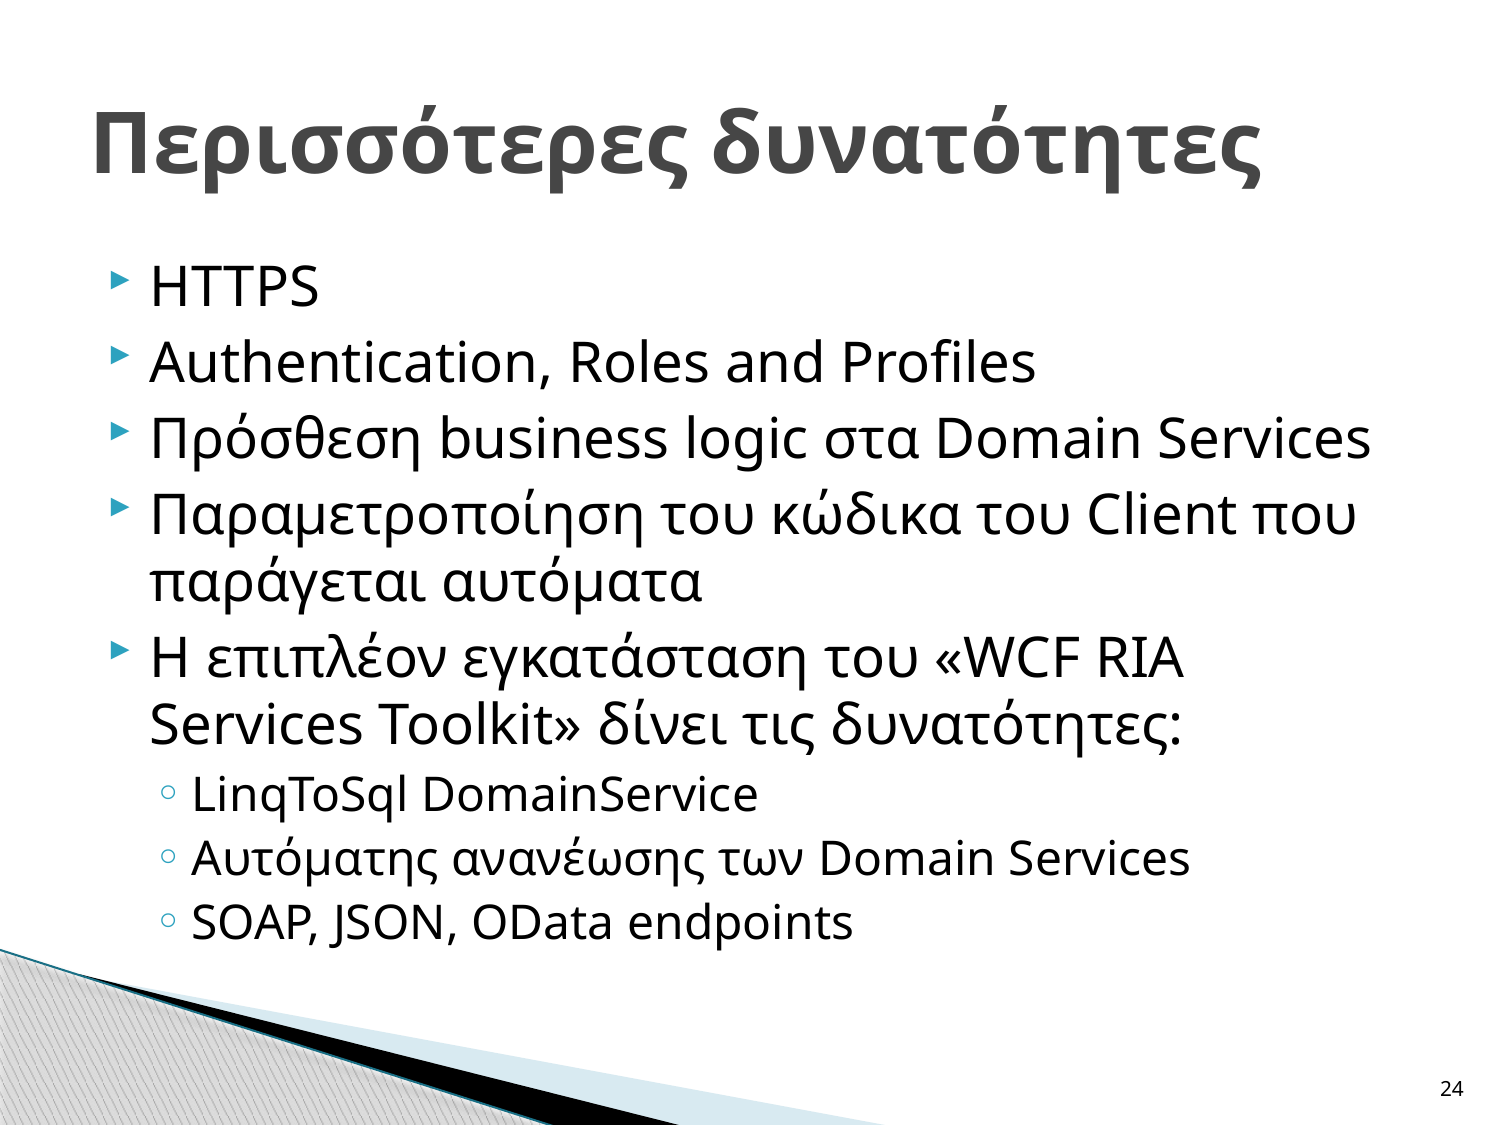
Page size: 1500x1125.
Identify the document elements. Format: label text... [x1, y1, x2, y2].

title Περισσότερες δυνατότητες [75, 45, 1425, 233]
list HTTPS Authentication, Roles and Profiles Πρόσθεση business logic στα Domain Services Παραμετροποίηση του κώδικα του Client που παράγεται αυτόματα Η επιπλέον εγκατάσταση του «WCF RIA Services Toolkit» δίνει τις δυνατότητες: LinqToSql DomainService Αυτόματης ανανέωσης των Domain Services SOAP, JSON, OData endpoints [75, 243, 1425, 986]
slide_number 24 [1418, 1051, 1479, 1112]
